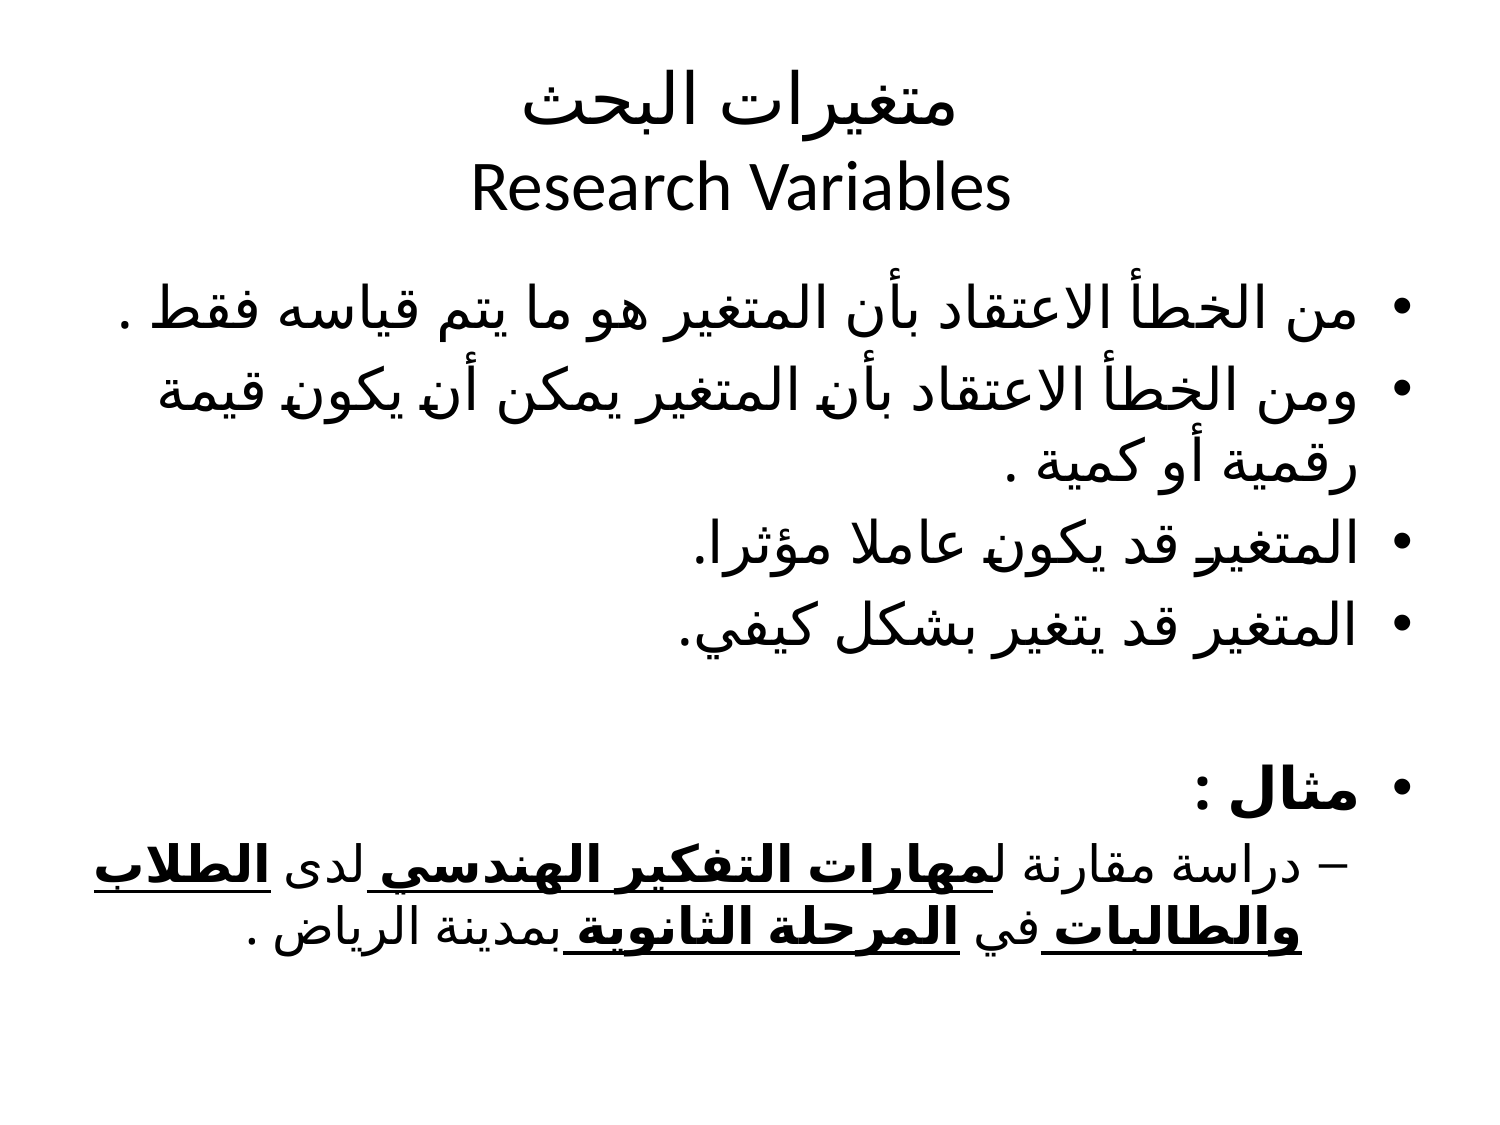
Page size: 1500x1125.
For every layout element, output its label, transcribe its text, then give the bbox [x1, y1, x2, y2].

title متغيرات البحث Research Variables [75, 45, 1425, 233]
list من الخطأ الاعتقاد بأن المتغير هو ما يتم قياسه فقط . ومن الخطأ الاعتقاد بأن المتغير يمكن أن يكون قيمة رقمية أو كمية . المتغير قد يكون عاملا مؤثرا. المتغير قد يتغير بشكل كيفي. مثال : دراسة مقارنة لمهارات التفكير الهندسي لدى الطلاب والطالبات في المرحلة الثانوية بمدينة الرياض . [75, 262, 1425, 1005]
